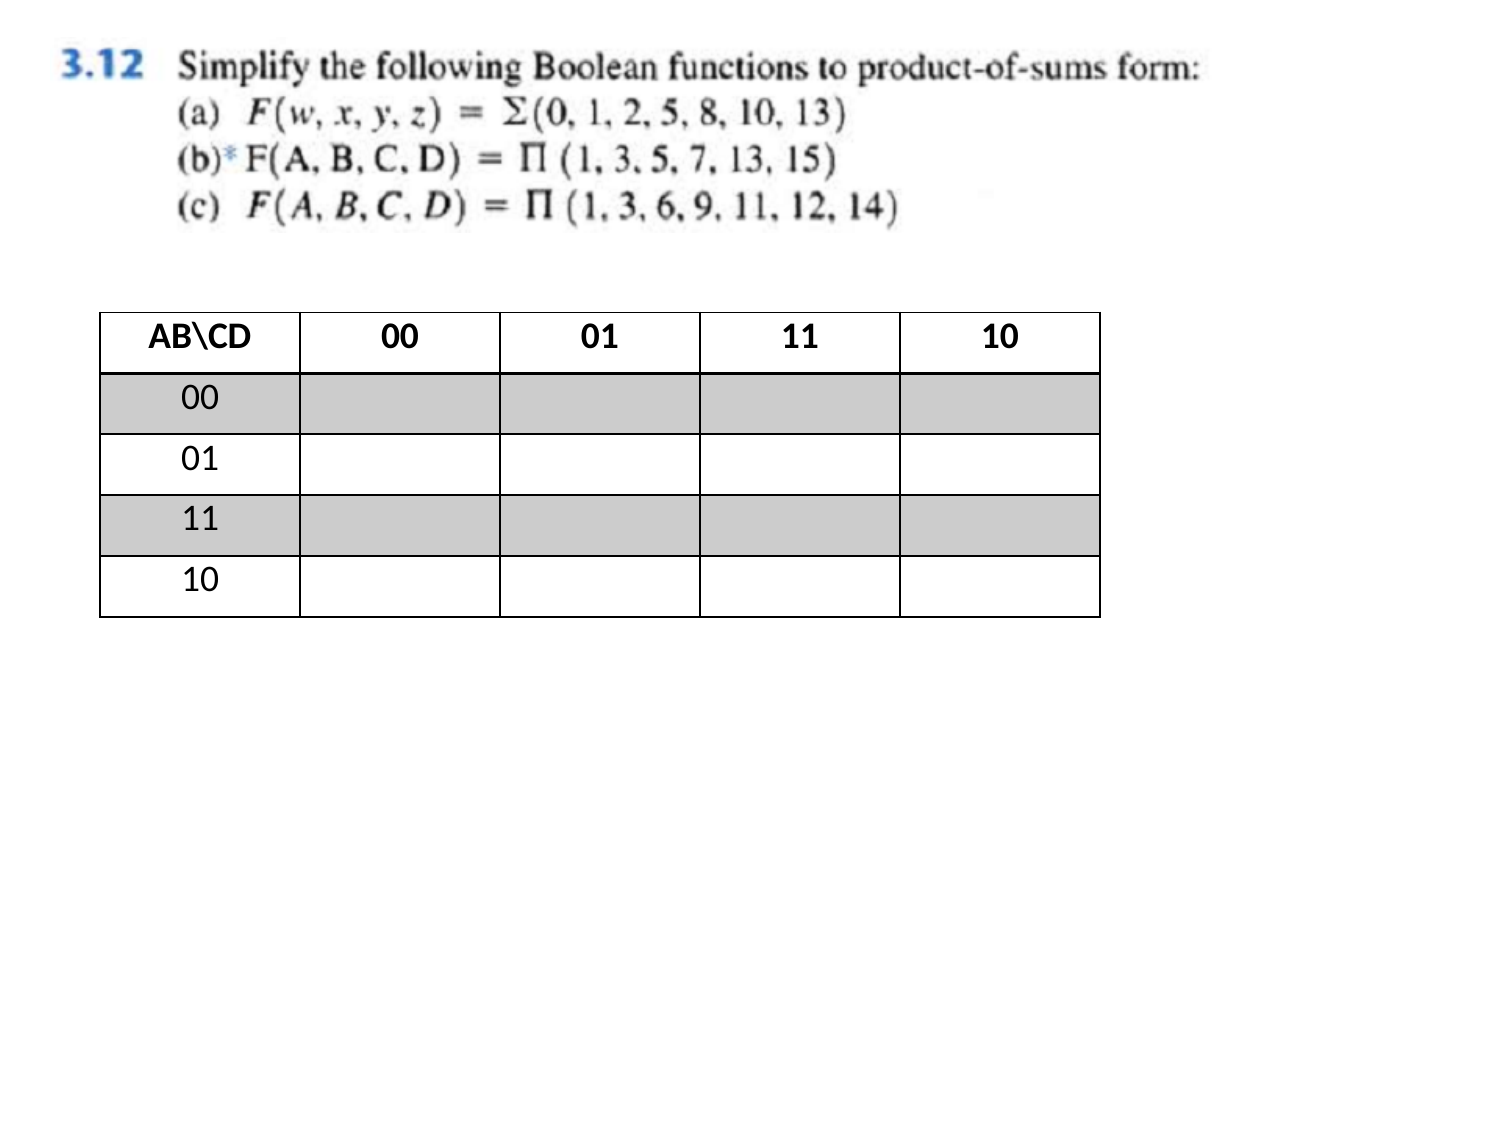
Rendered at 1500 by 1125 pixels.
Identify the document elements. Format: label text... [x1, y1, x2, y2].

table_cell [701, 435, 899, 494]
table_cell [501, 496, 699, 555]
table_header 00 [301, 313, 499, 372]
table_cell [901, 435, 1099, 494]
table_cell [301, 496, 499, 555]
table_cell [501, 375, 699, 433]
table_cell 10 [101, 557, 299, 616]
picture [49, 37, 1244, 234]
table_cell 00 [101, 375, 299, 433]
table_cell 11 [101, 496, 299, 555]
table_cell [301, 557, 499, 616]
table_cell [901, 375, 1099, 433]
table_cell [901, 496, 1099, 555]
table_cell [301, 435, 499, 494]
table_cell [901, 557, 1099, 616]
table_header 11 [701, 313, 899, 372]
table_cell [701, 496, 899, 555]
table_cell [301, 375, 499, 433]
table_header 01 [501, 313, 699, 372]
table_cell [501, 435, 699, 494]
table_cell [701, 375, 899, 433]
table_header AB\CD [101, 313, 299, 372]
table_cell [501, 557, 699, 616]
table_cell [701, 557, 899, 616]
table_header 10 [901, 313, 1099, 372]
table_cell 01 [101, 435, 299, 494]
